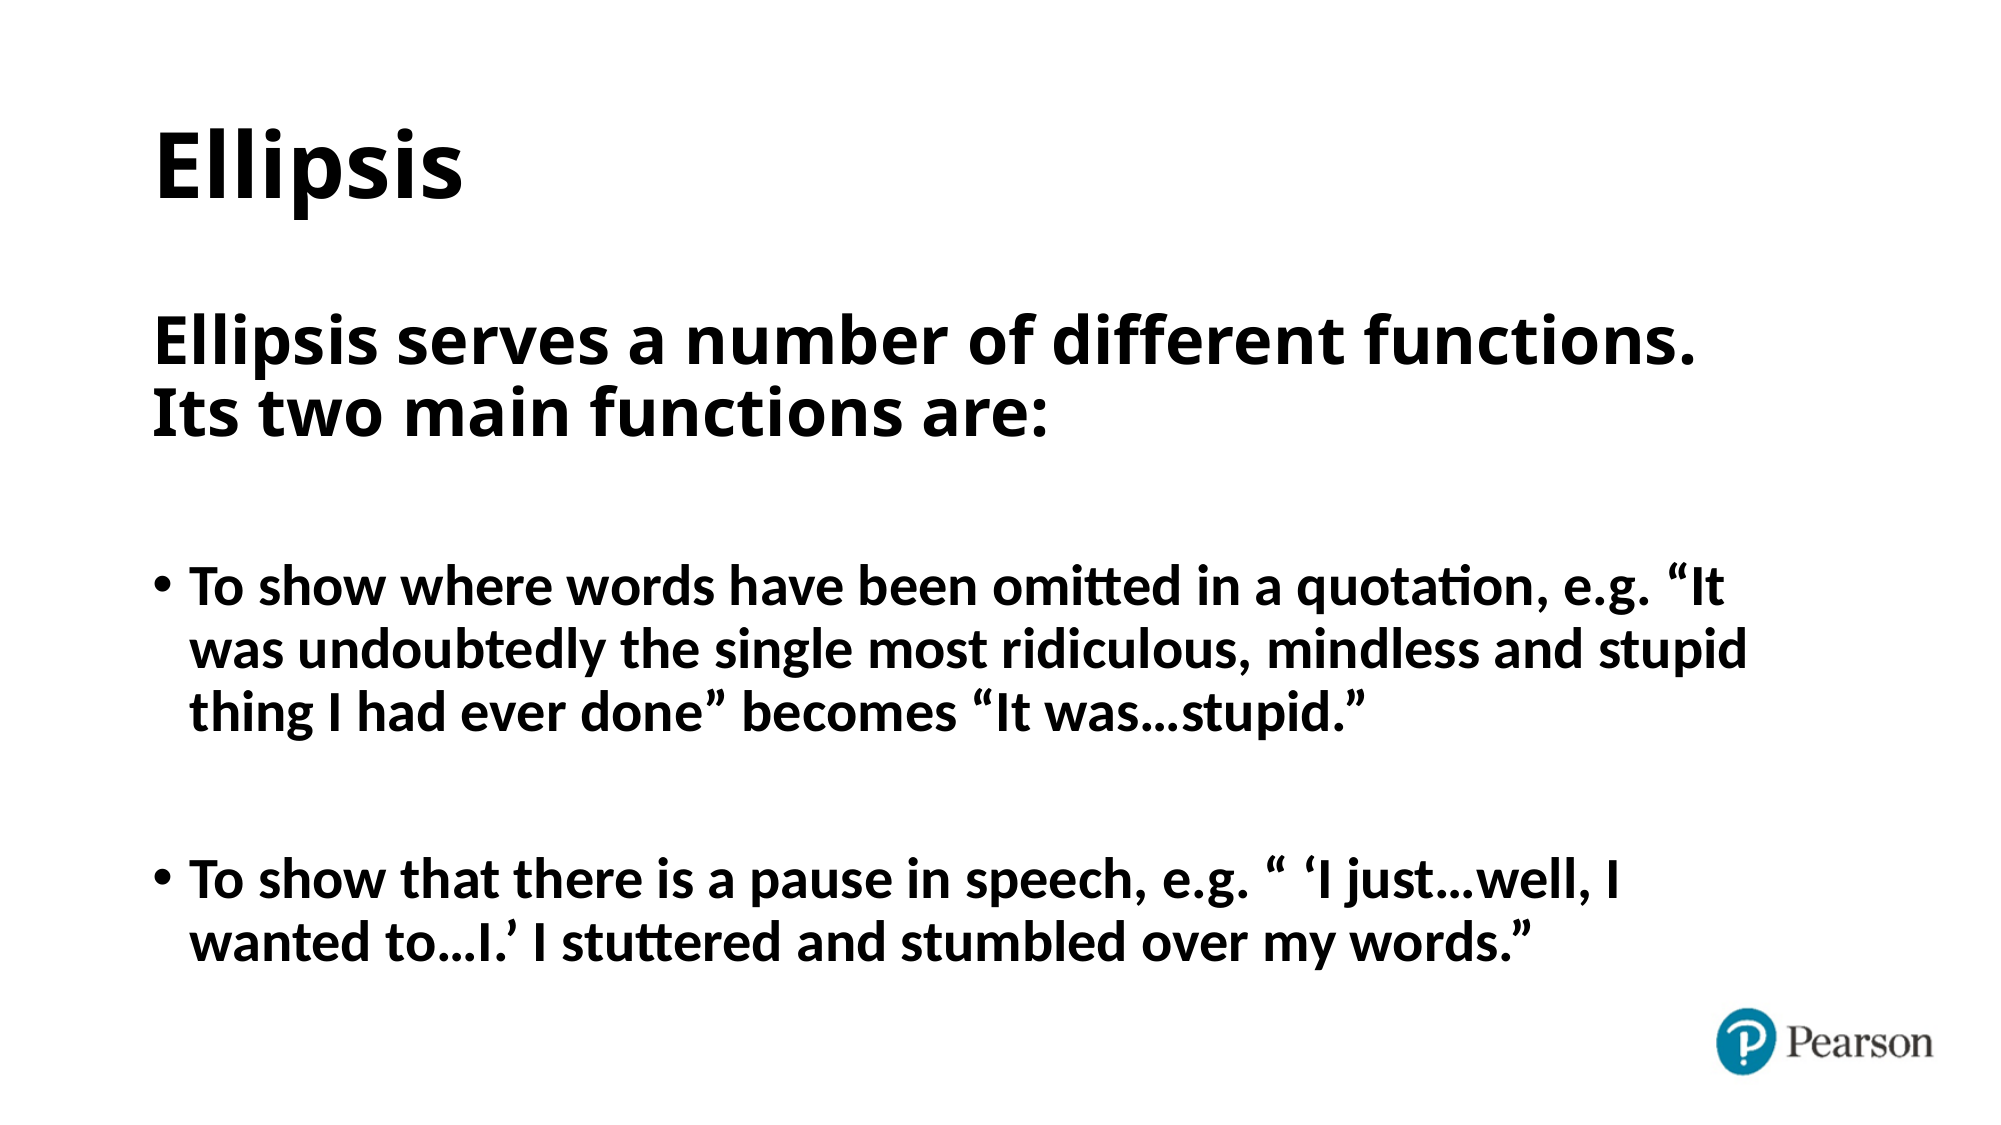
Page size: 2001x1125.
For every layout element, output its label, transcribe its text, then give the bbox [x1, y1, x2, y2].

title Ellipsis [137, 59, 1863, 278]
list Ellipsis serves a number of different functions. Its two main functions are: To show where words have been omitted in a quotation, e.g. “It was undoubtedly the single most ridiculous, mindless and stupid thing I had ever done” becomes “It was…stupid.” To show that there is a pause in speech, e.g. “ ‘I just…well, I wanted to…I.’ I stuttered and stumbled over my words.” [137, 299, 1800, 1014]
picture [1706, 993, 1944, 1086]
